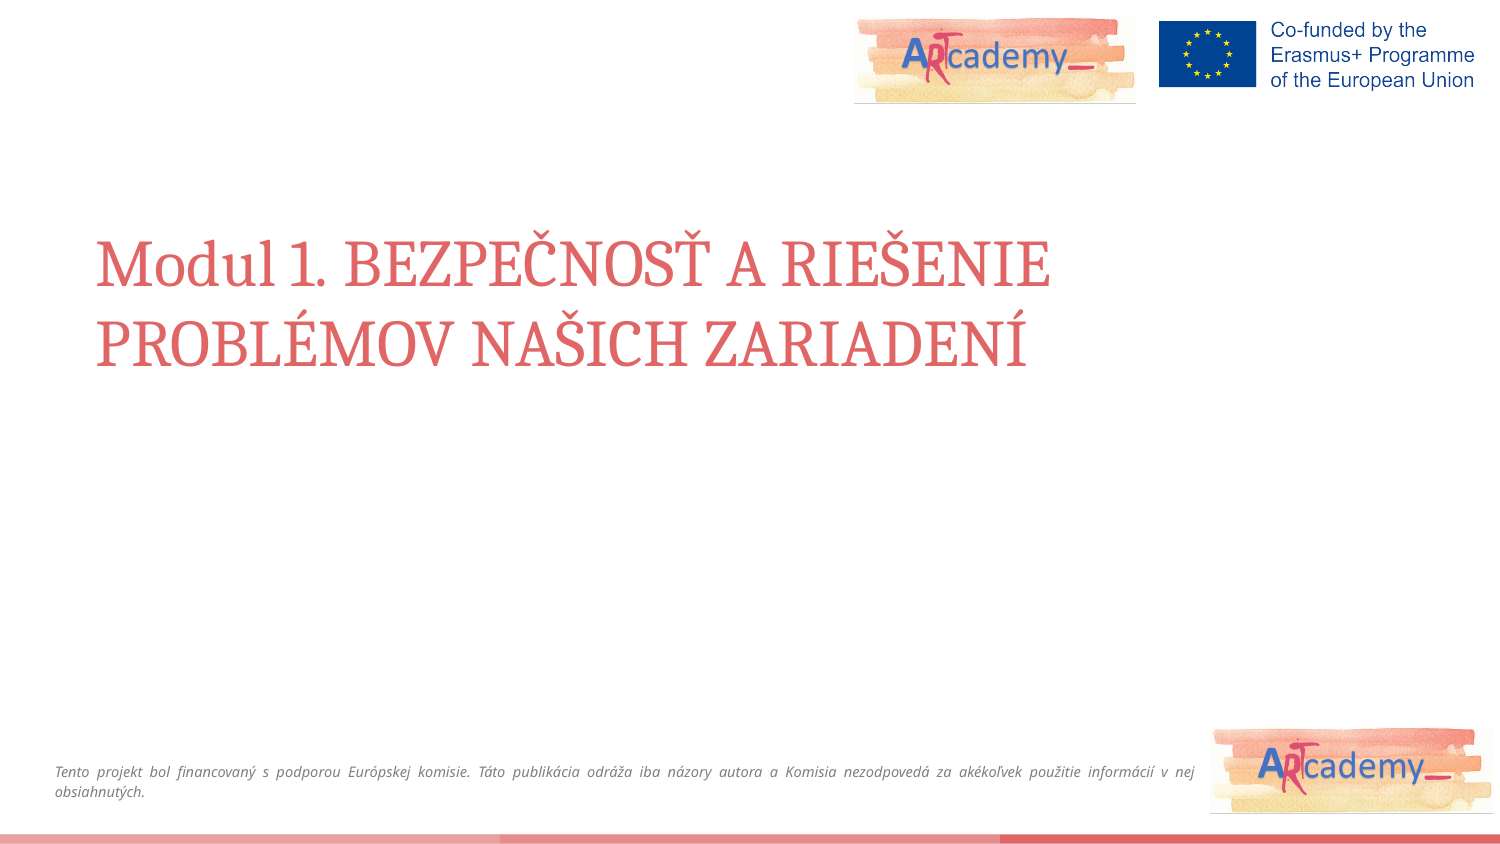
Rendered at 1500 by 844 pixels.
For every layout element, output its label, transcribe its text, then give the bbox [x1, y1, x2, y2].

text_box Tento projekt bol financovaný s podporou Európskej komisie. Táto publikácia odráža iba názory autora a Komisia nezodpovedá za akékoľvek použitie informácií v nej obsiahnutých. [39, 754, 1205, 799]
picture [854, 0, 1137, 134]
title Modul 1. BEZPEČNOSŤ A RIEŠENIE PROBLÉMOV NAŠICH ZARIADENÍ [80, 204, 1269, 465]
picture [1158, 21, 1474, 91]
picture [1210, 709, 1493, 844]
